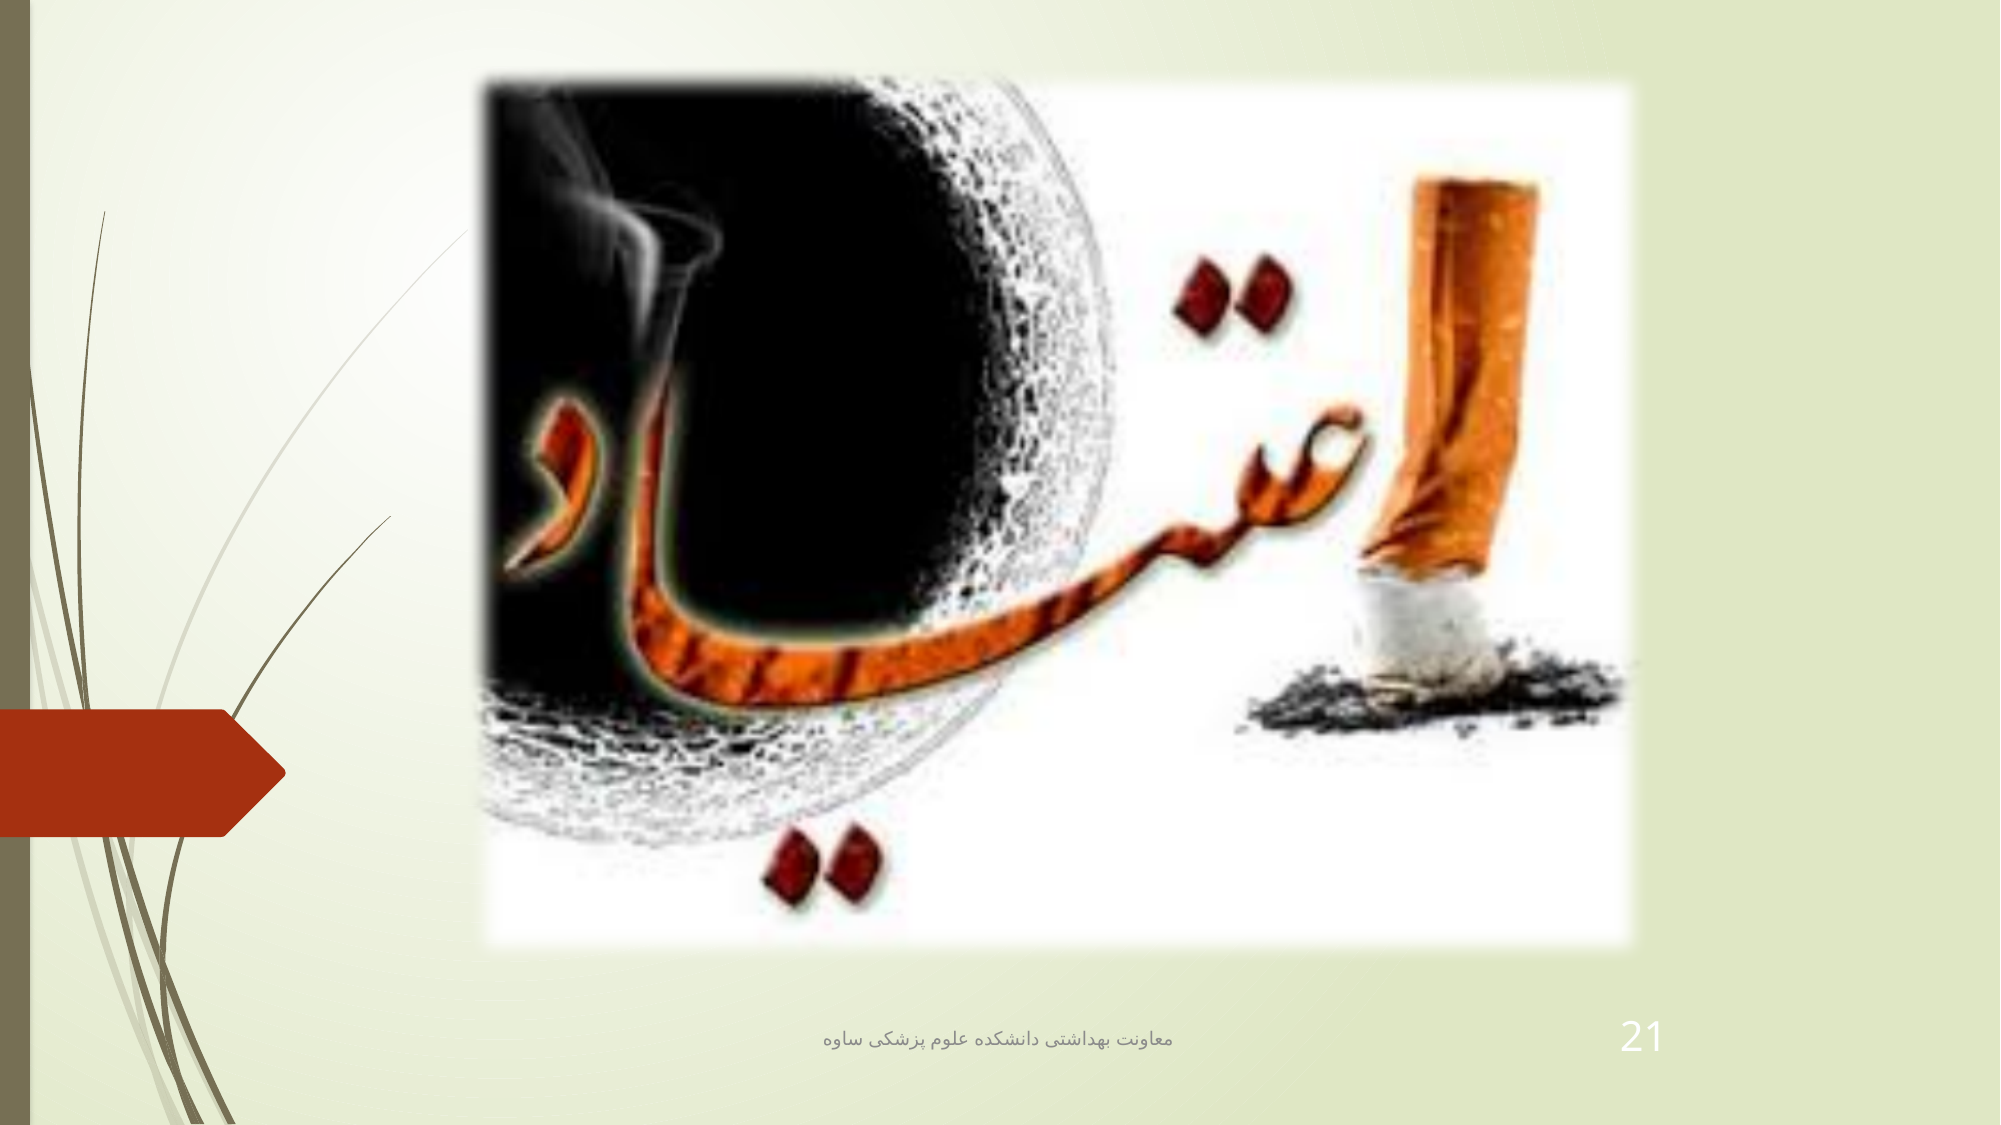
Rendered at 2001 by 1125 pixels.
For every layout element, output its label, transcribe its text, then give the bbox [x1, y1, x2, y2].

picture [468, 66, 1650, 965]
footer معاونت بهداشتی دانشکده علوم پزشکی ساوه [807, 1000, 1283, 1076]
slide_number 21 [1370, 1000, 1683, 1076]
